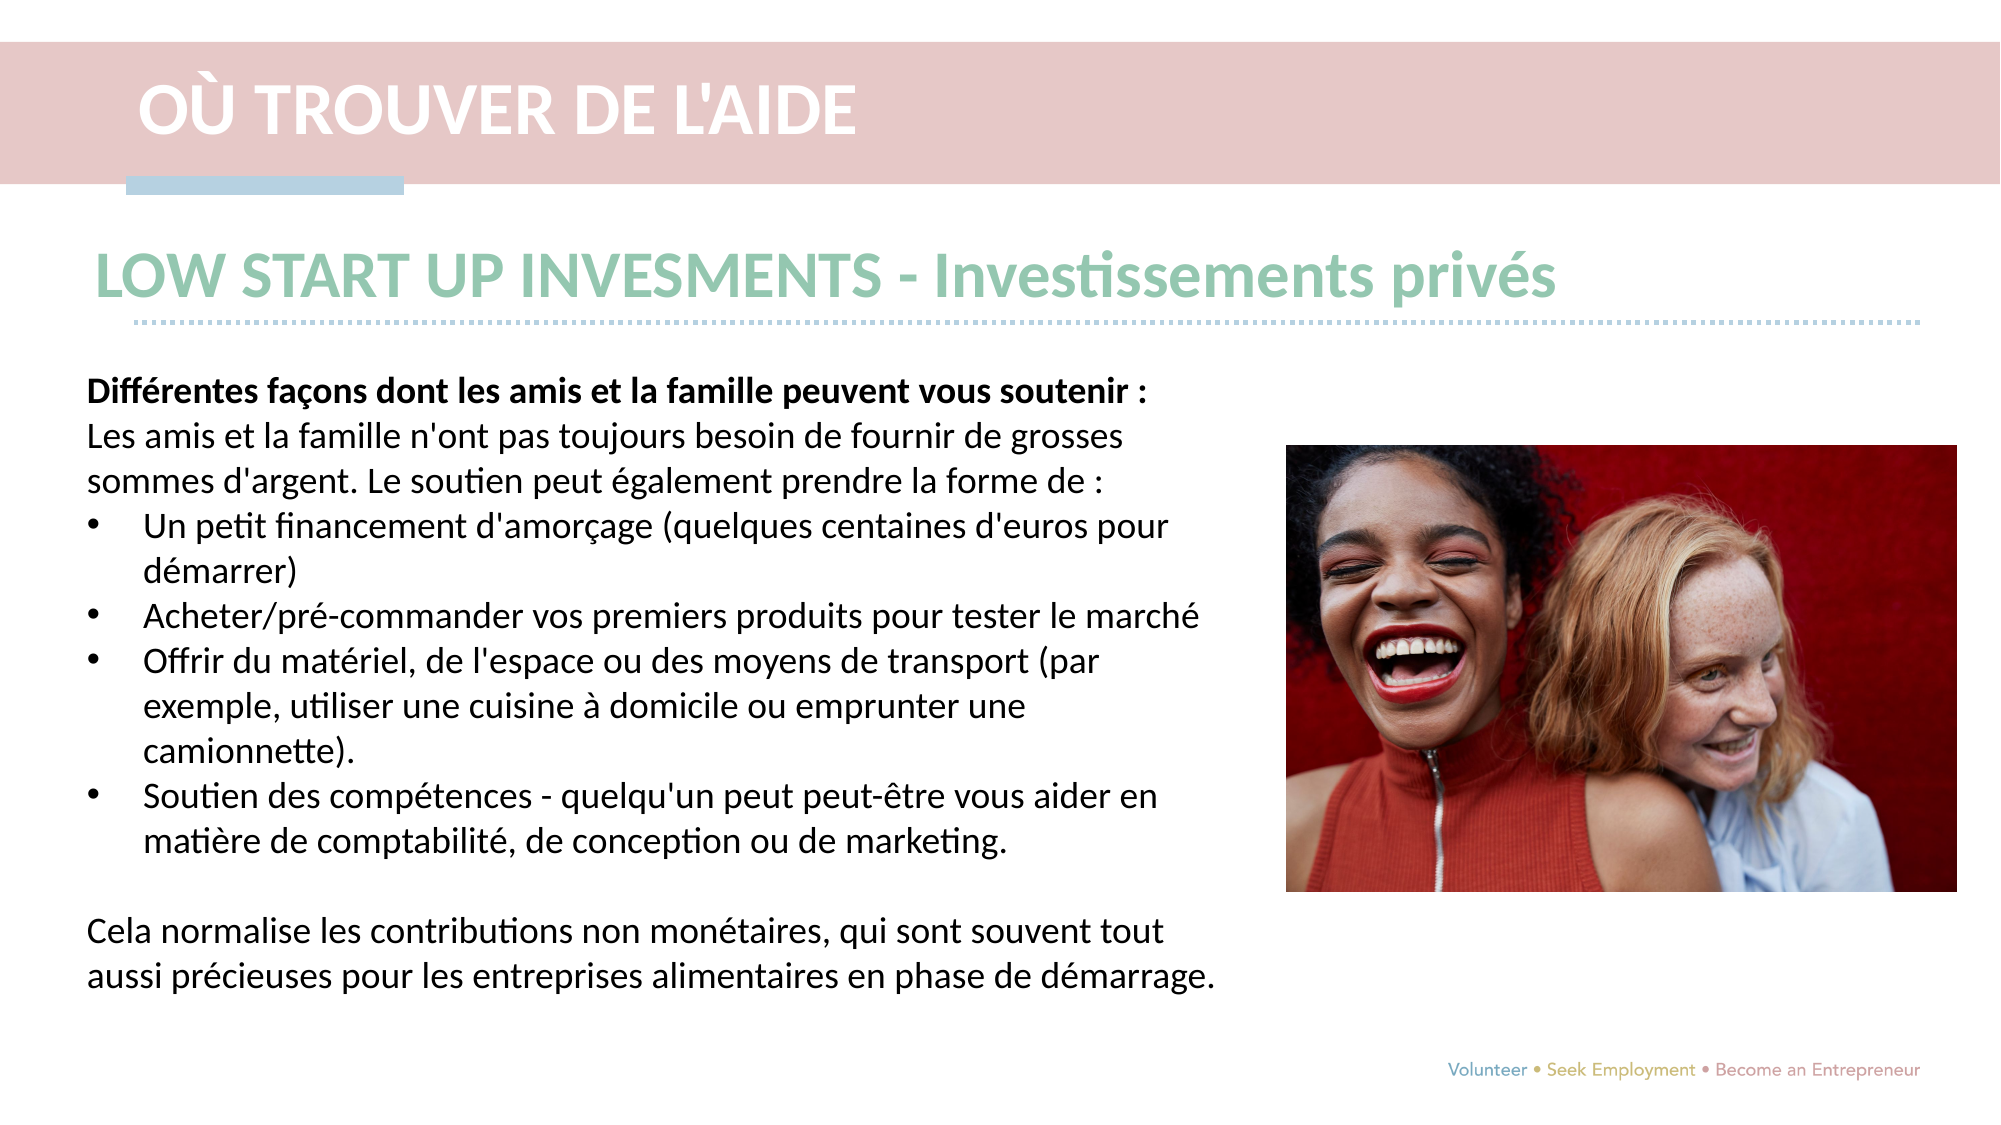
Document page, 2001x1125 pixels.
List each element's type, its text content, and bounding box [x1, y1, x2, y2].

text_box LOW START UP INVESMENTS - Investissements privés [79, 241, 1612, 315]
text_box Différentes façons dont les amis et la famille peuvent vous soutenir : Les amis et la famille n'ont pas toujours besoin de fournir de grosses sommes d'argent. Le soutien peut également prendre la forme de : Un petit financement d'amorçage (quelques centaines d'euros pour démarrer) Acheter/pré-commander vos premiers produits pour tester le marché Offrir du matériel, de l'espace ou des moyens de transport (par exemple, utiliser une cuisine à domicile ou emprunter une camionnette). Soutien des compétences - quelqu'un peut peut-être vous aider en matière de comptabilité, de conception ou de marketing. Cela normalise les contributions non monétaires, qui sont souvent tout aussi précieuses pour les entreprises alimentaires en phase de démarrage. [72, 358, 1234, 1003]
picture [1418, 1046, 1971, 1103]
list OÙ TROUVER DE L'AIDE [123, 51, 1913, 170]
picture [1286, 445, 1957, 893]
text_box [355, 326, 1942, 856]
